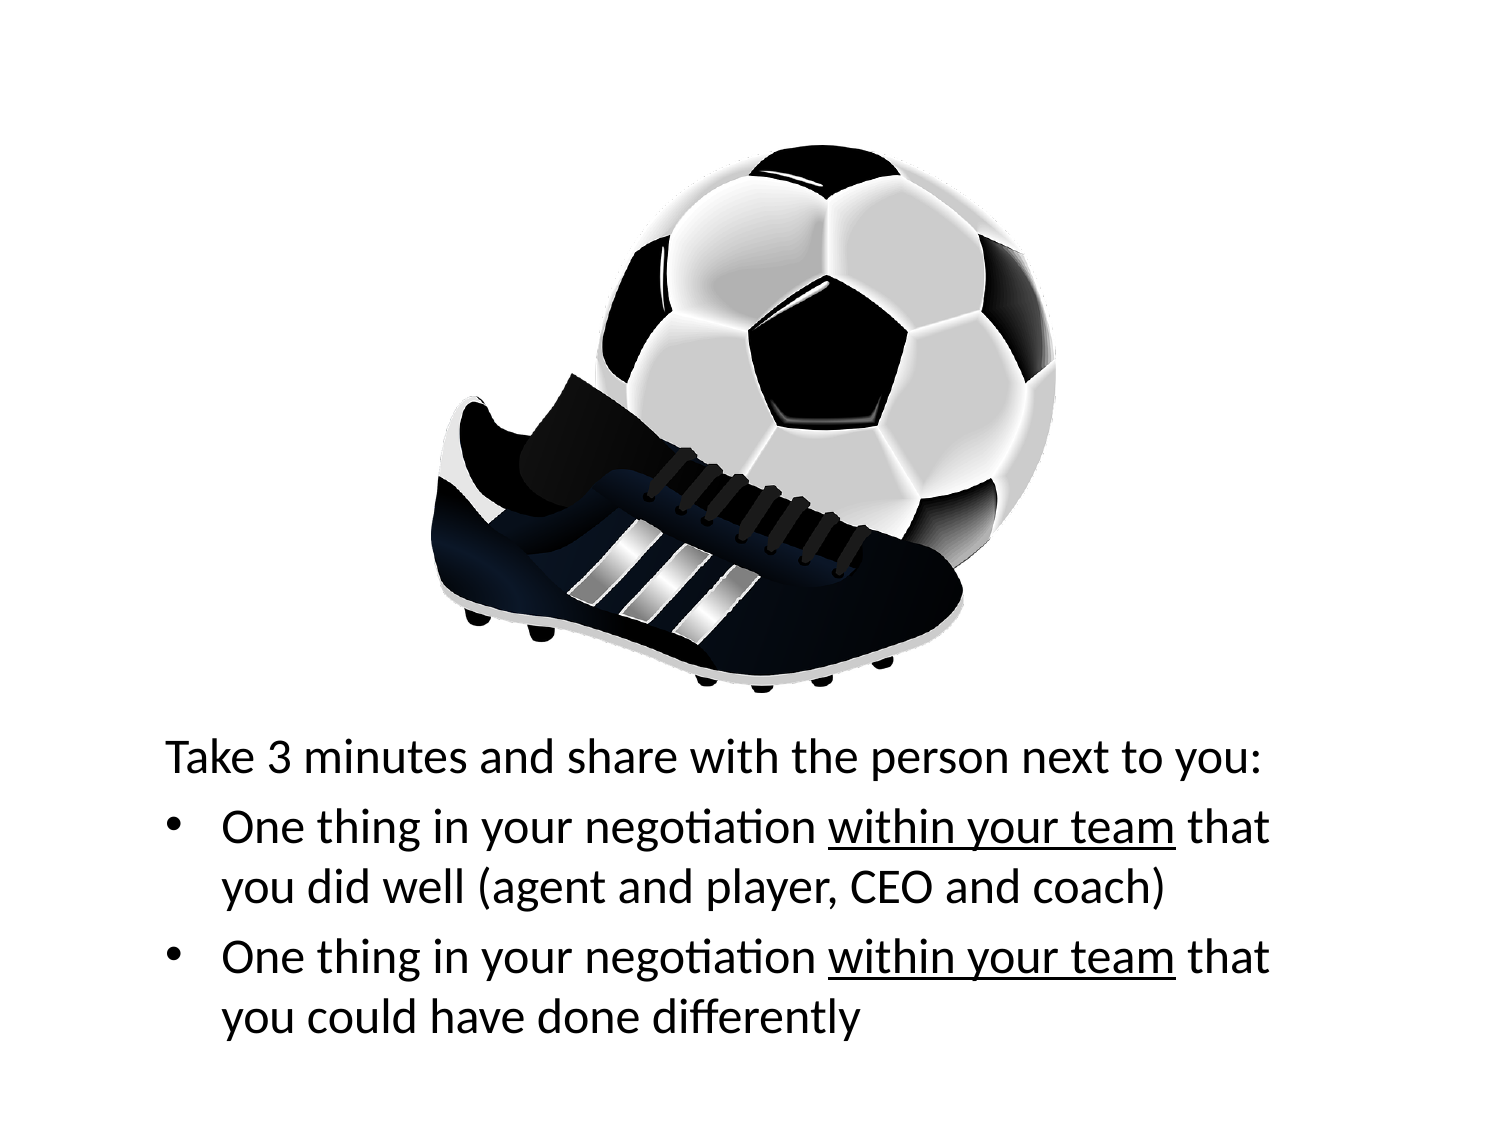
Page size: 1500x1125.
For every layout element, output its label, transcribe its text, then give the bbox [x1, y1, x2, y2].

list Take 3 minutes and share with the person next to you: One thing in your negotiation within your team that you did well (agent and player, CEO and coach) One thing in your negotiation within your team that you could have done differently [150, 716, 1294, 1125]
picture [430, 145, 1056, 693]
